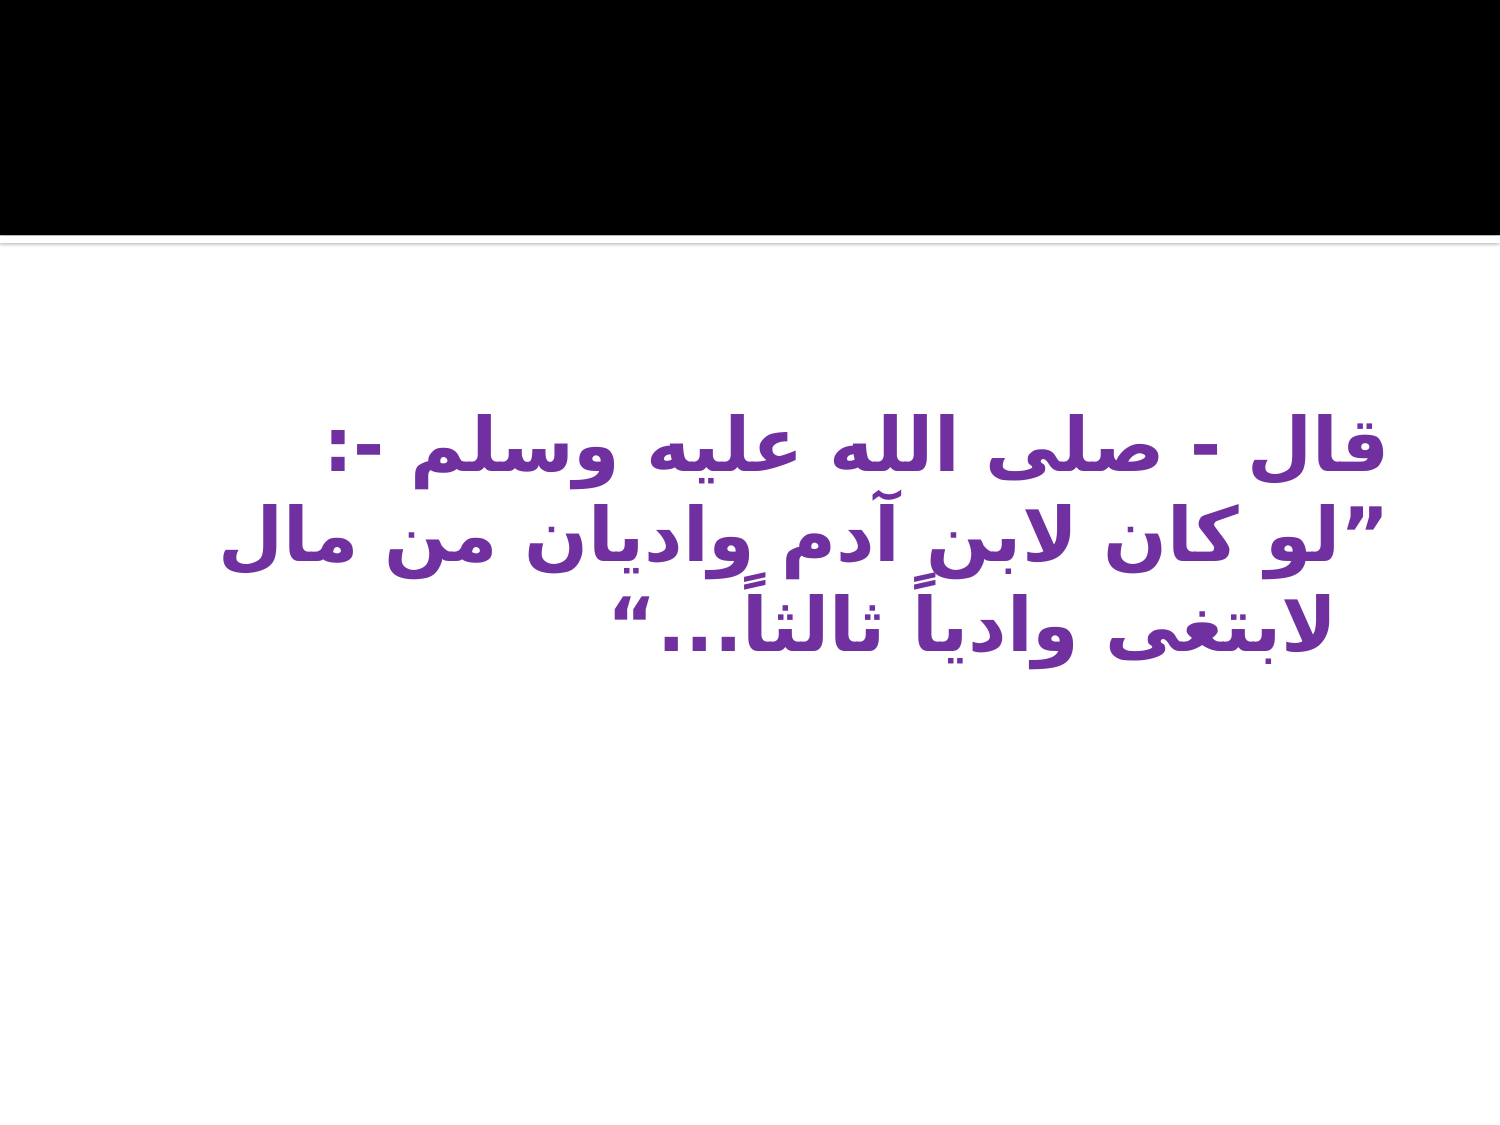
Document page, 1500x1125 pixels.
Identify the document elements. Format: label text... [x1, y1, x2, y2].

list قال - صلى الله عليه وسلم -: ”لو كان لابن آدم واديان من مال لابتغى وادياً ثالثاً...“ [75, 291, 1425, 727]
